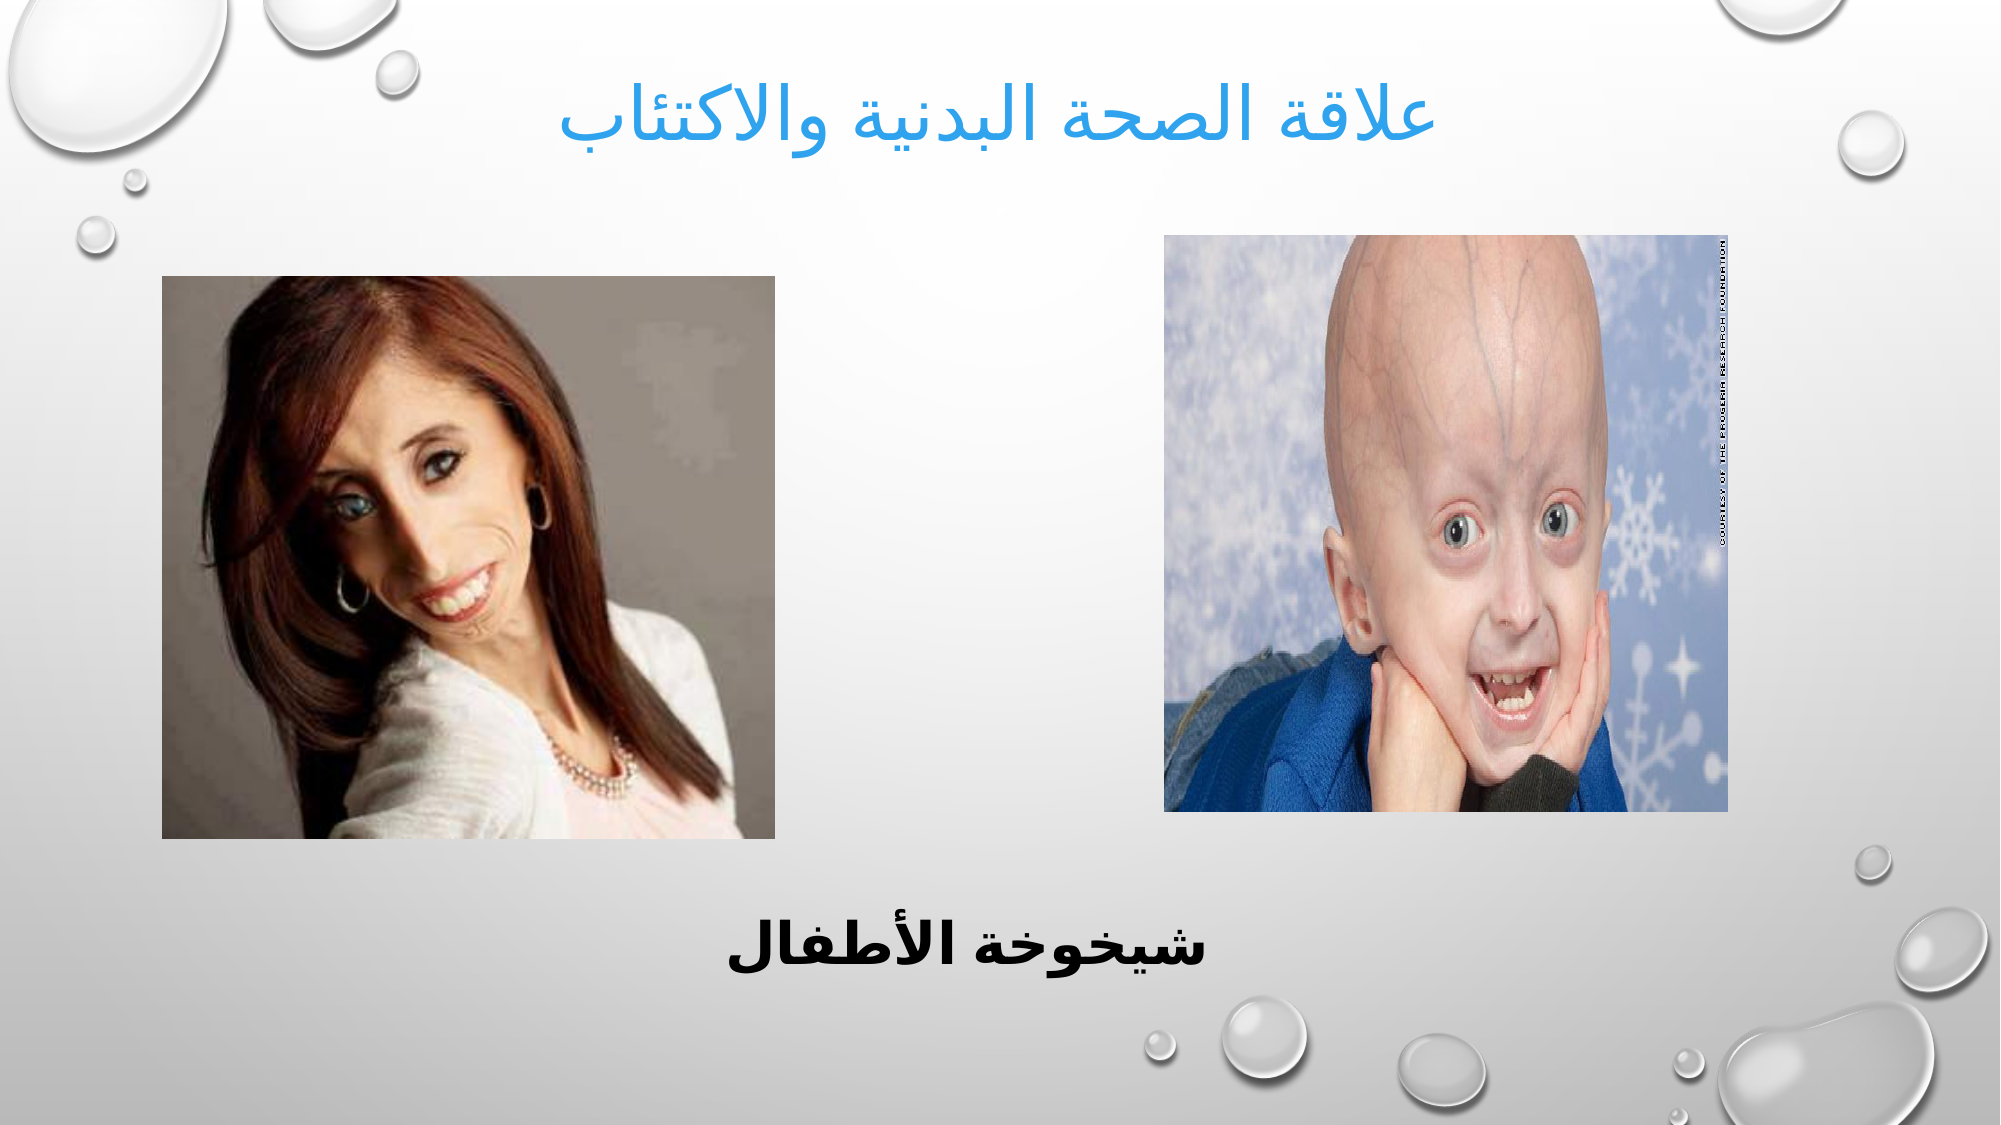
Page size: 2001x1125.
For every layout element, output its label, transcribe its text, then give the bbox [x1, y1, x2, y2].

text_box شيخوخة الأطفال [710, 898, 1225, 984]
picture [0, 0, 2000, 1125]
title علاقة الصحة البدنية والاكتئاب [149, 49, 1850, 183]
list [162, 276, 776, 839]
